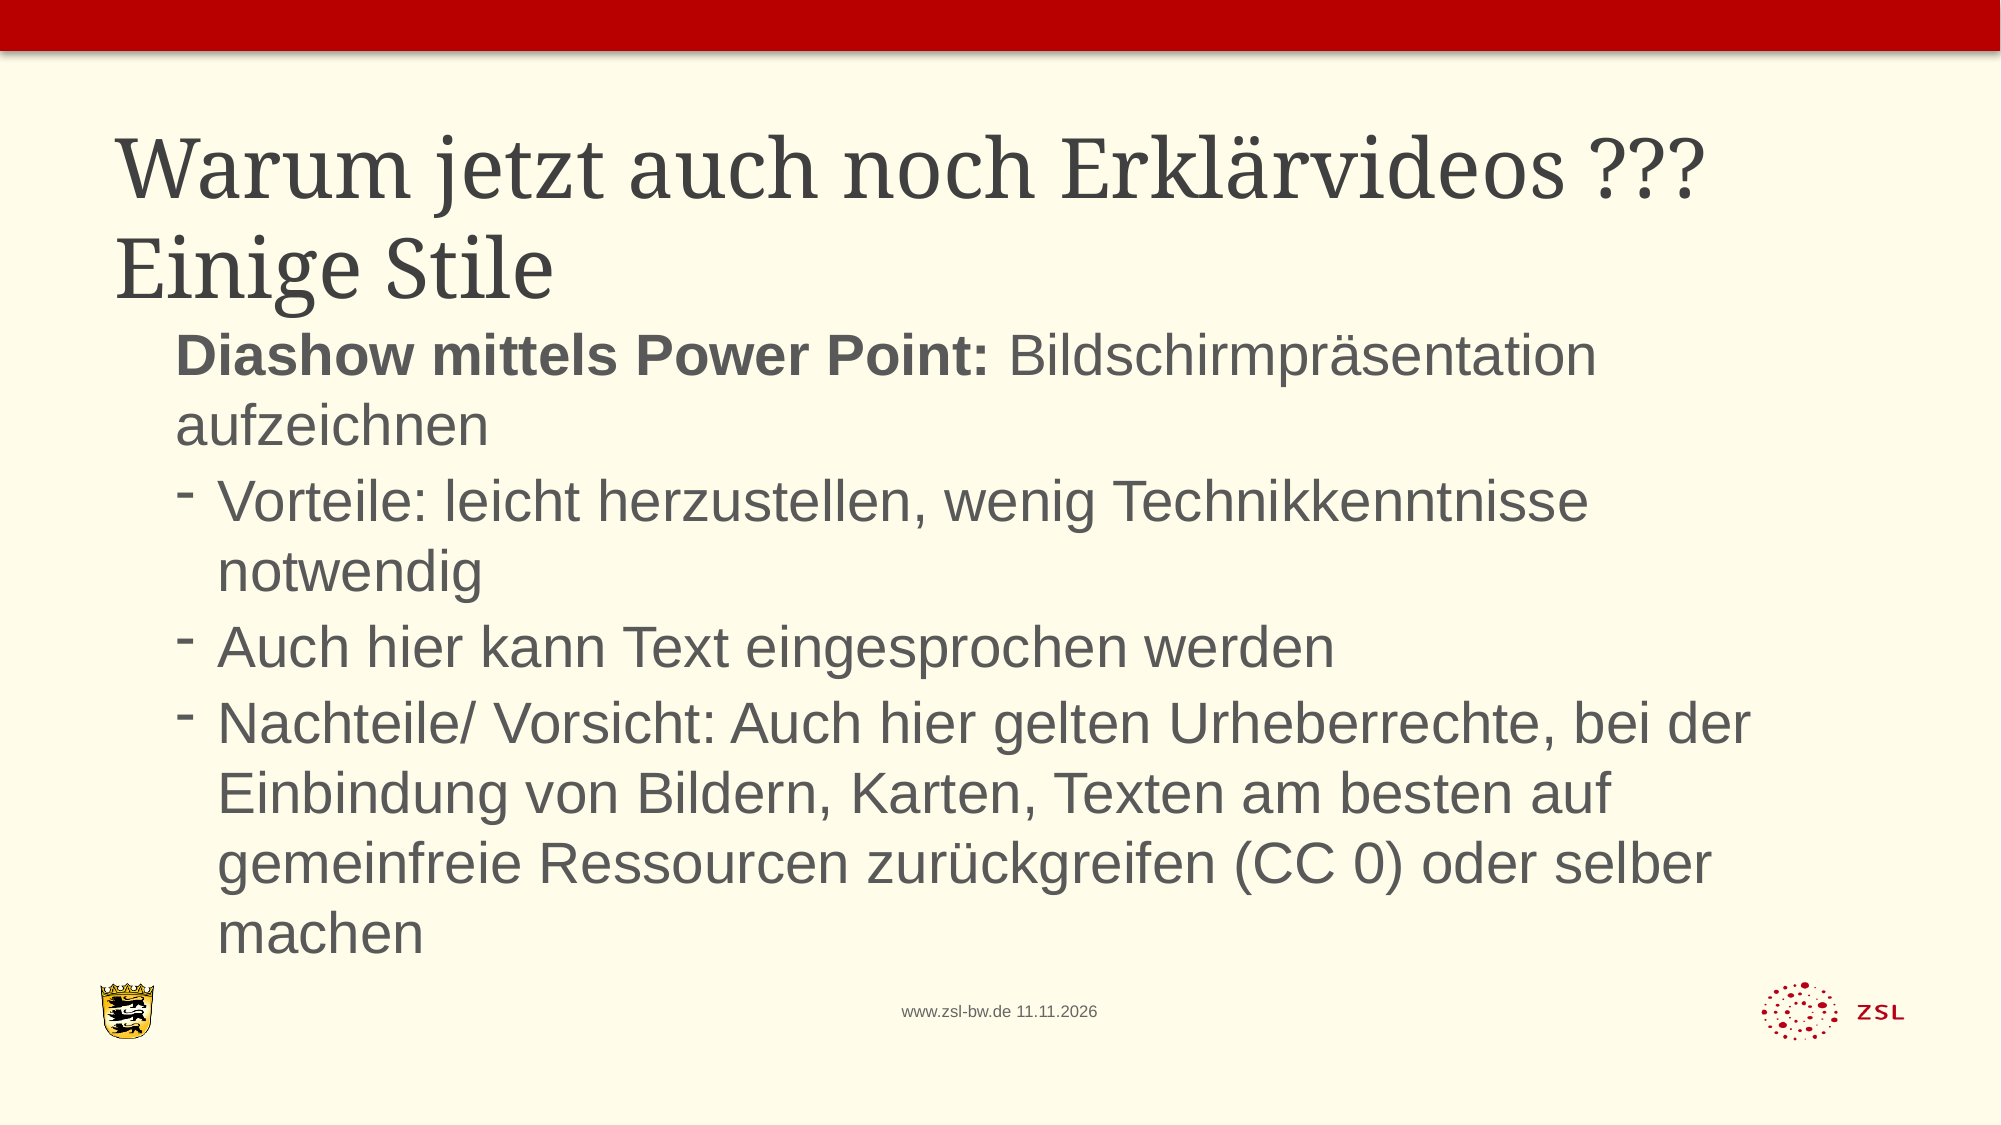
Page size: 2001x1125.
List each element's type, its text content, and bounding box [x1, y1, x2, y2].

title Warum jetzt auch noch Erklärvideos ??? Einige Stile [99, 127, 1900, 303]
picture [1869, 981, 1905, 1041]
picture [98, 981, 142, 1041]
list Diashow mittels Power Point: Bildschirmpräsentation aufzeichnen Vorteile: leicht herzustellen, wenig Technikkenntnisse notwendig Auch hier kann Text eingesprochen werden Nachteile/ Vorsicht: Auch hier gelten Urheberrechte, bei der Einbindung von Bildern, Karten, Texten am besten auf gemeinfreie Ressourcen zurückgreifen (CC 0) oder selber machen [142, 310, 1869, 1100]
